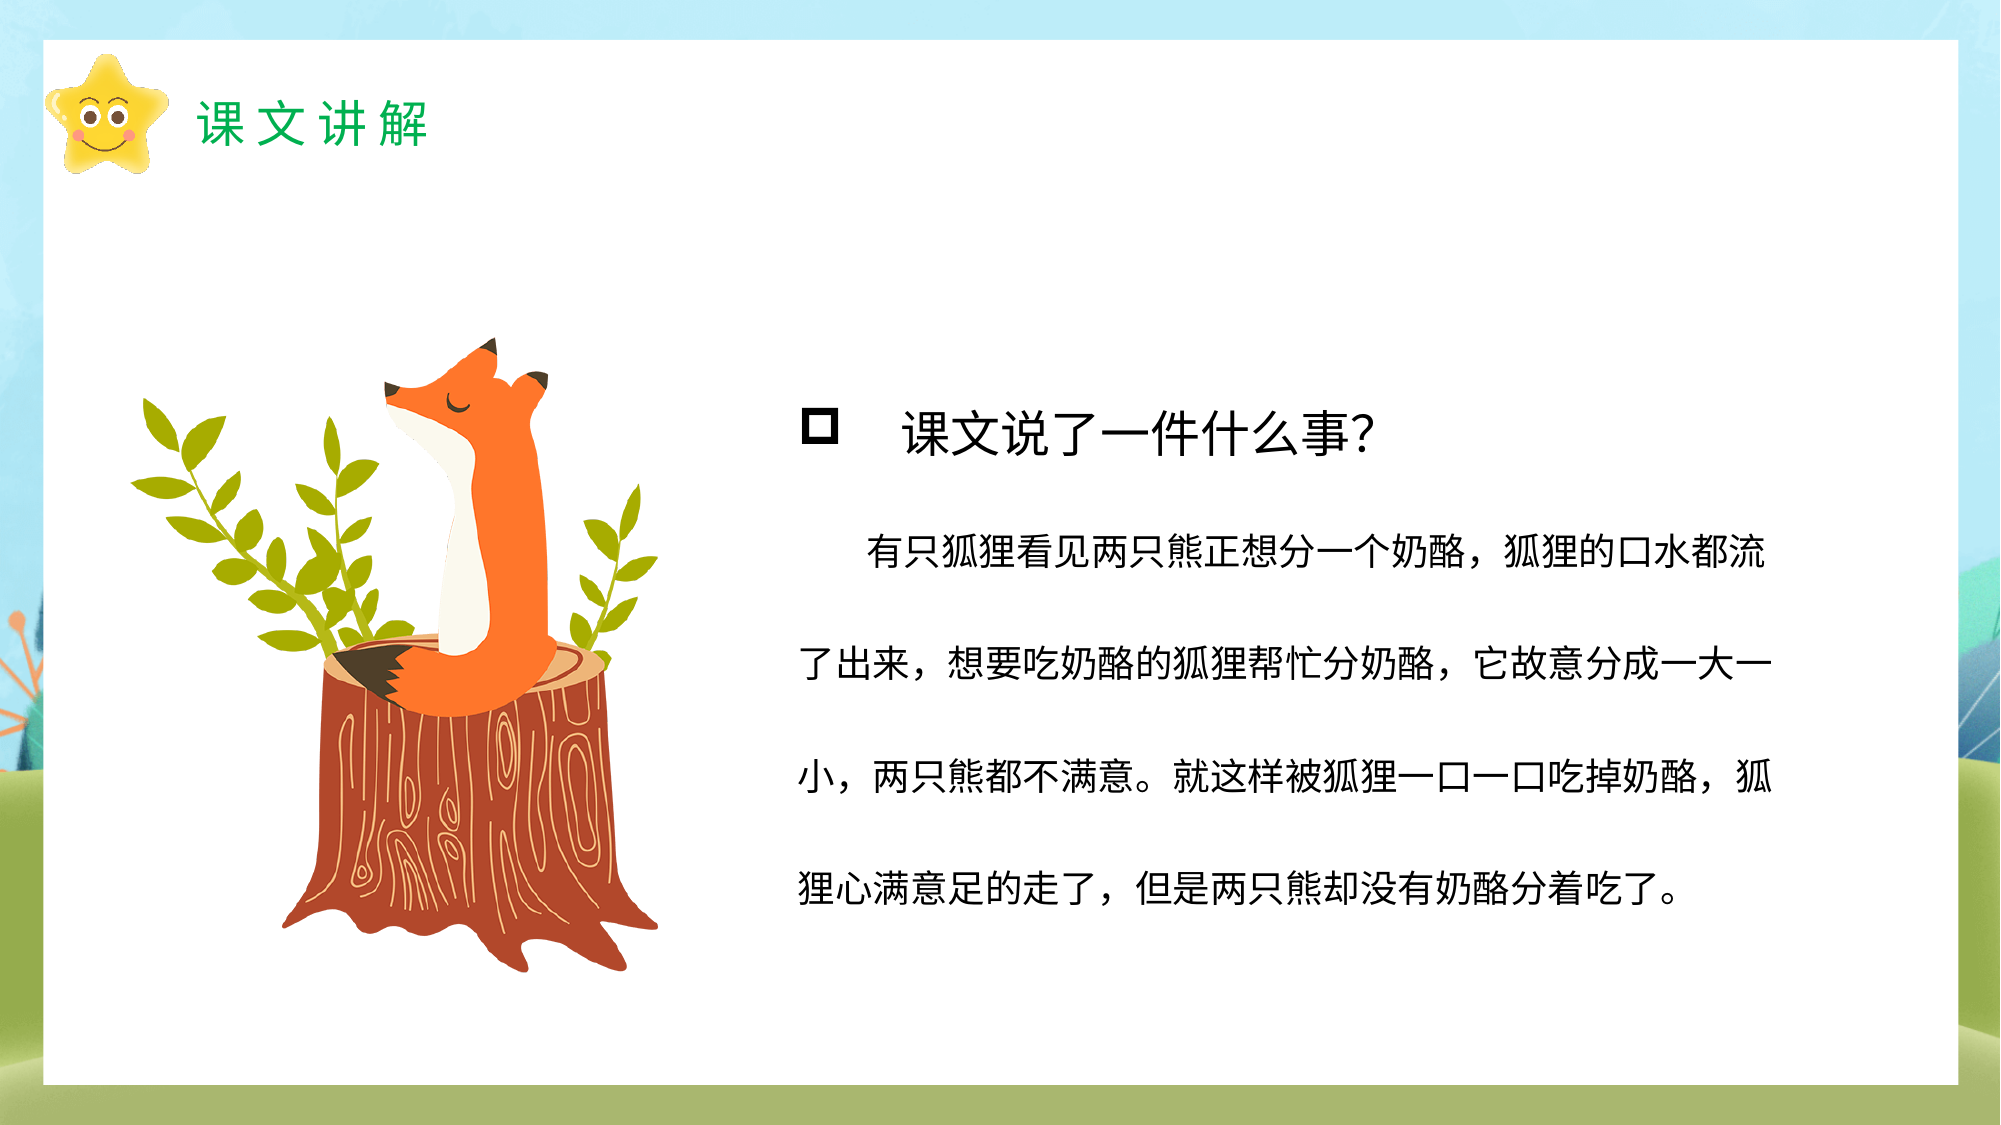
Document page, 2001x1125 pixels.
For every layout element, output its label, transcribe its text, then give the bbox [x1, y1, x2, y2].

text_box 课 文 讲 解 [216, 84, 1182, 160]
picture [0, 0, 2000, 1125]
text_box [782, 364, 1802, 911]
